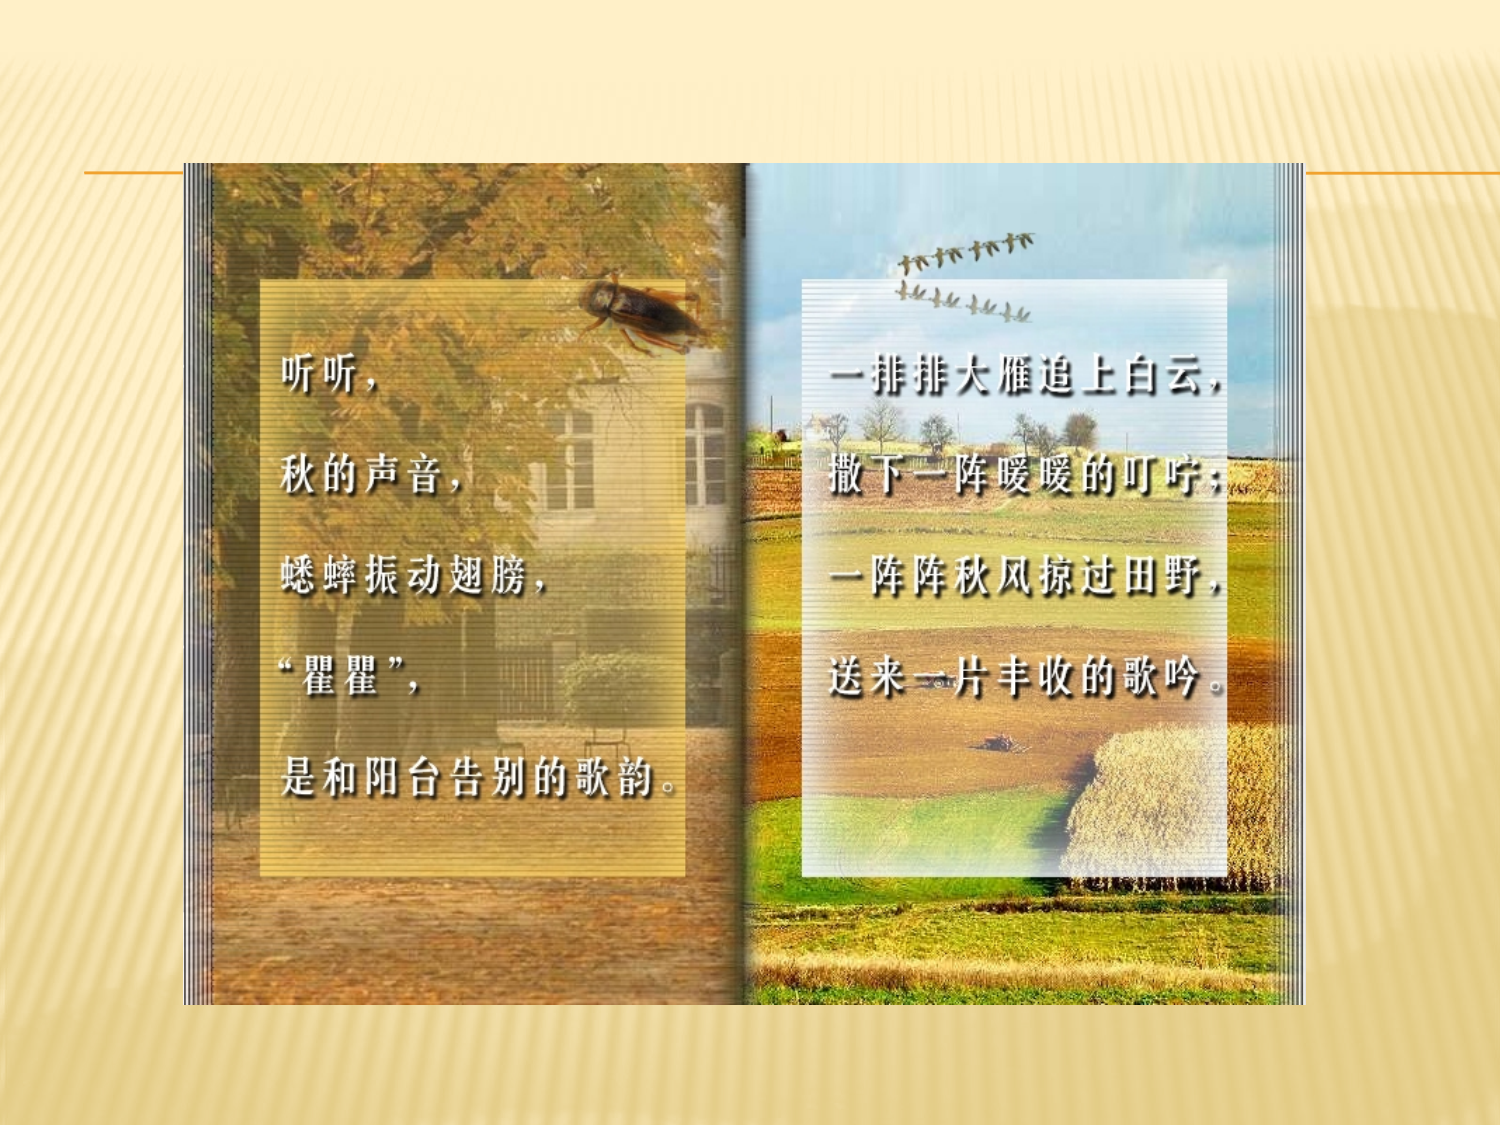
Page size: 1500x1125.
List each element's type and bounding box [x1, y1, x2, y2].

list [182, 162, 1306, 1006]
